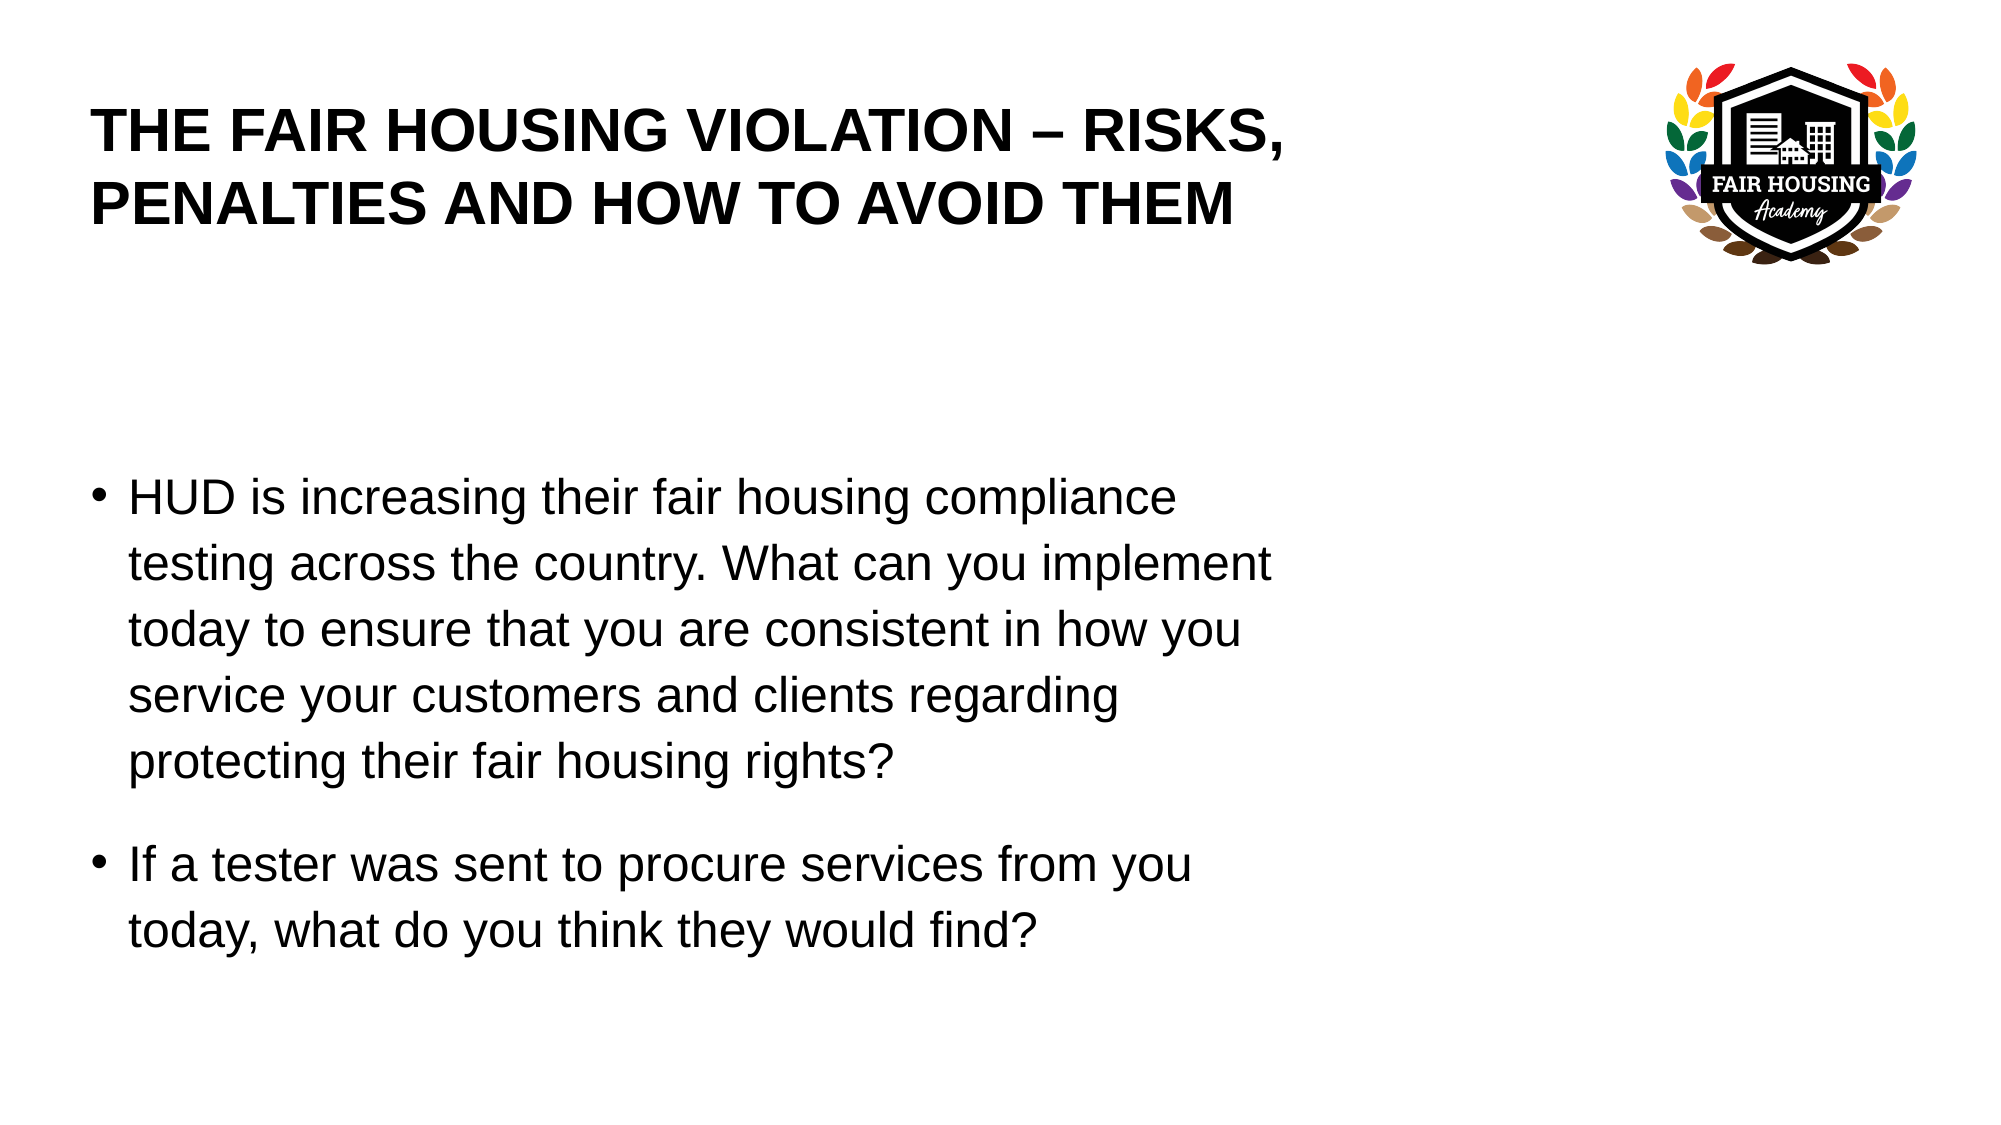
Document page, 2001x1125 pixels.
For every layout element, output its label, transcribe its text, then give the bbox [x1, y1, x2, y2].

title THE FAIR HOUSING VIOLATION – RISKS, PENALTIES AND HOW TO AVOID THEM [90, 90, 1608, 238]
list HUD is increasing their fair housing compliance testing across the country. What can you implement today to ensure that you are consistent in how you service your customers and clients regarding protecting their fair housing rights? If a tester was sent to procure services from you today, what do you think they would find? [90, 458, 1330, 1036]
picture [1659, 57, 1923, 271]
